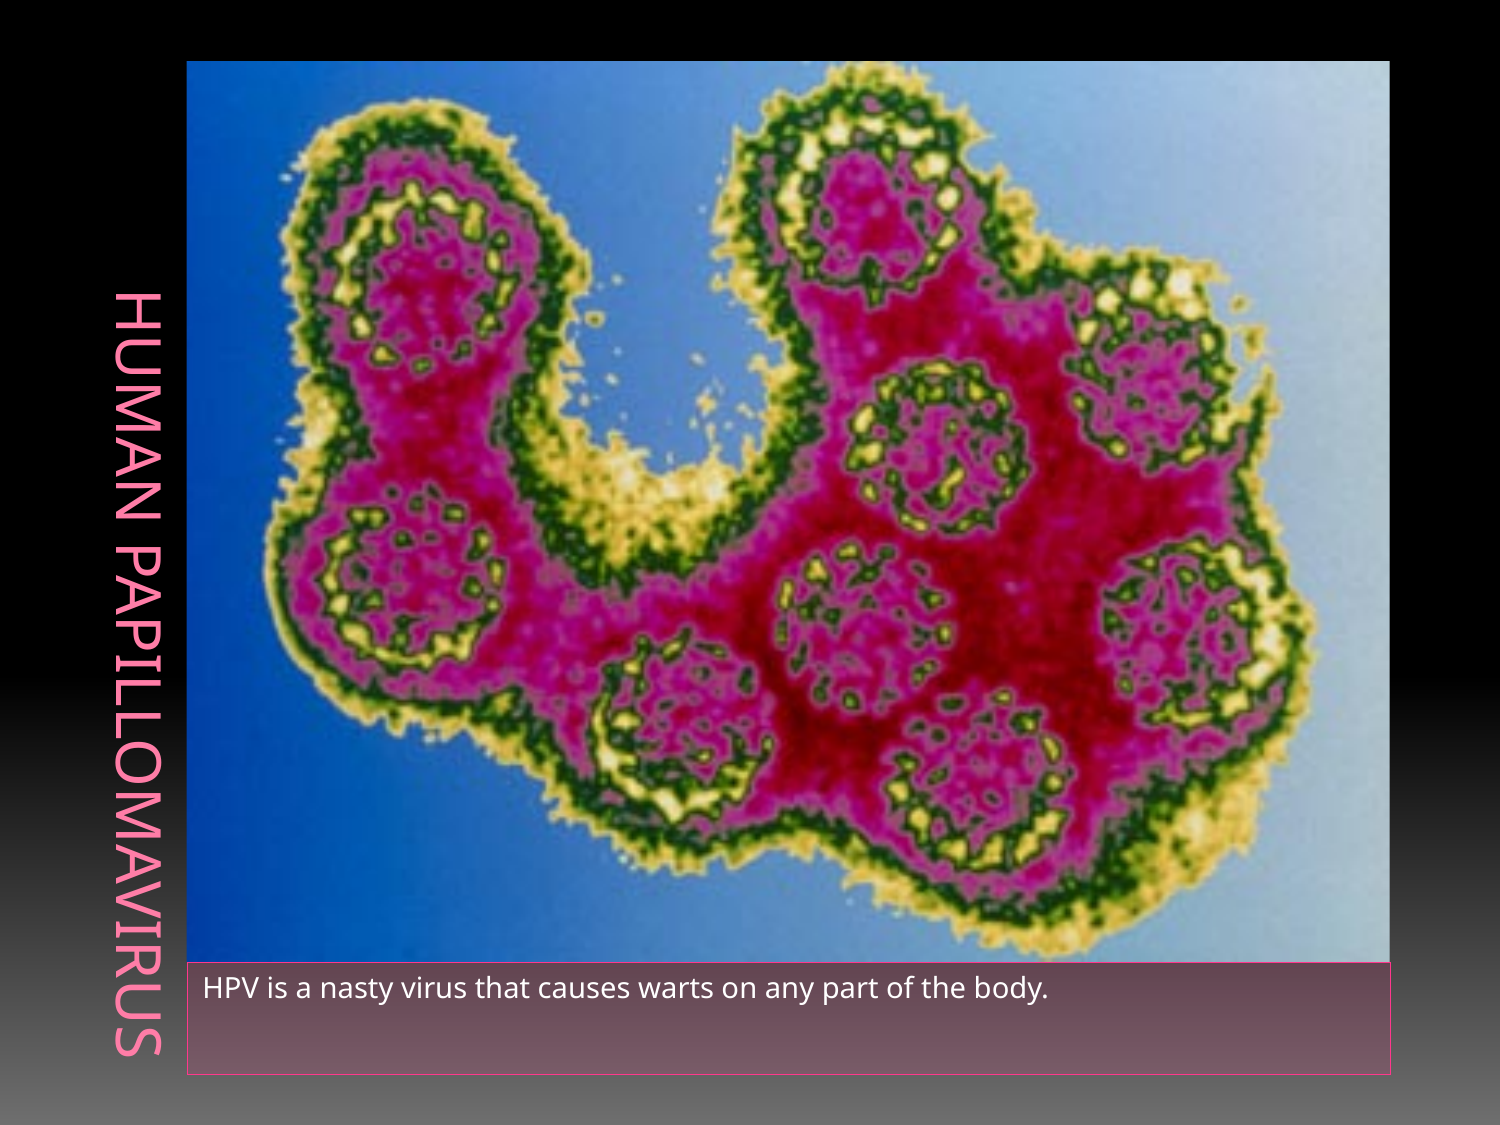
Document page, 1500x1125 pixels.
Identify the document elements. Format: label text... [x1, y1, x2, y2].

list HPV is a nasty virus that causes warts on any part of the body. [187, 962, 1391, 1075]
picture [186, 61, 1390, 962]
title Human papillomavirus [36, 24, 186, 1075]
